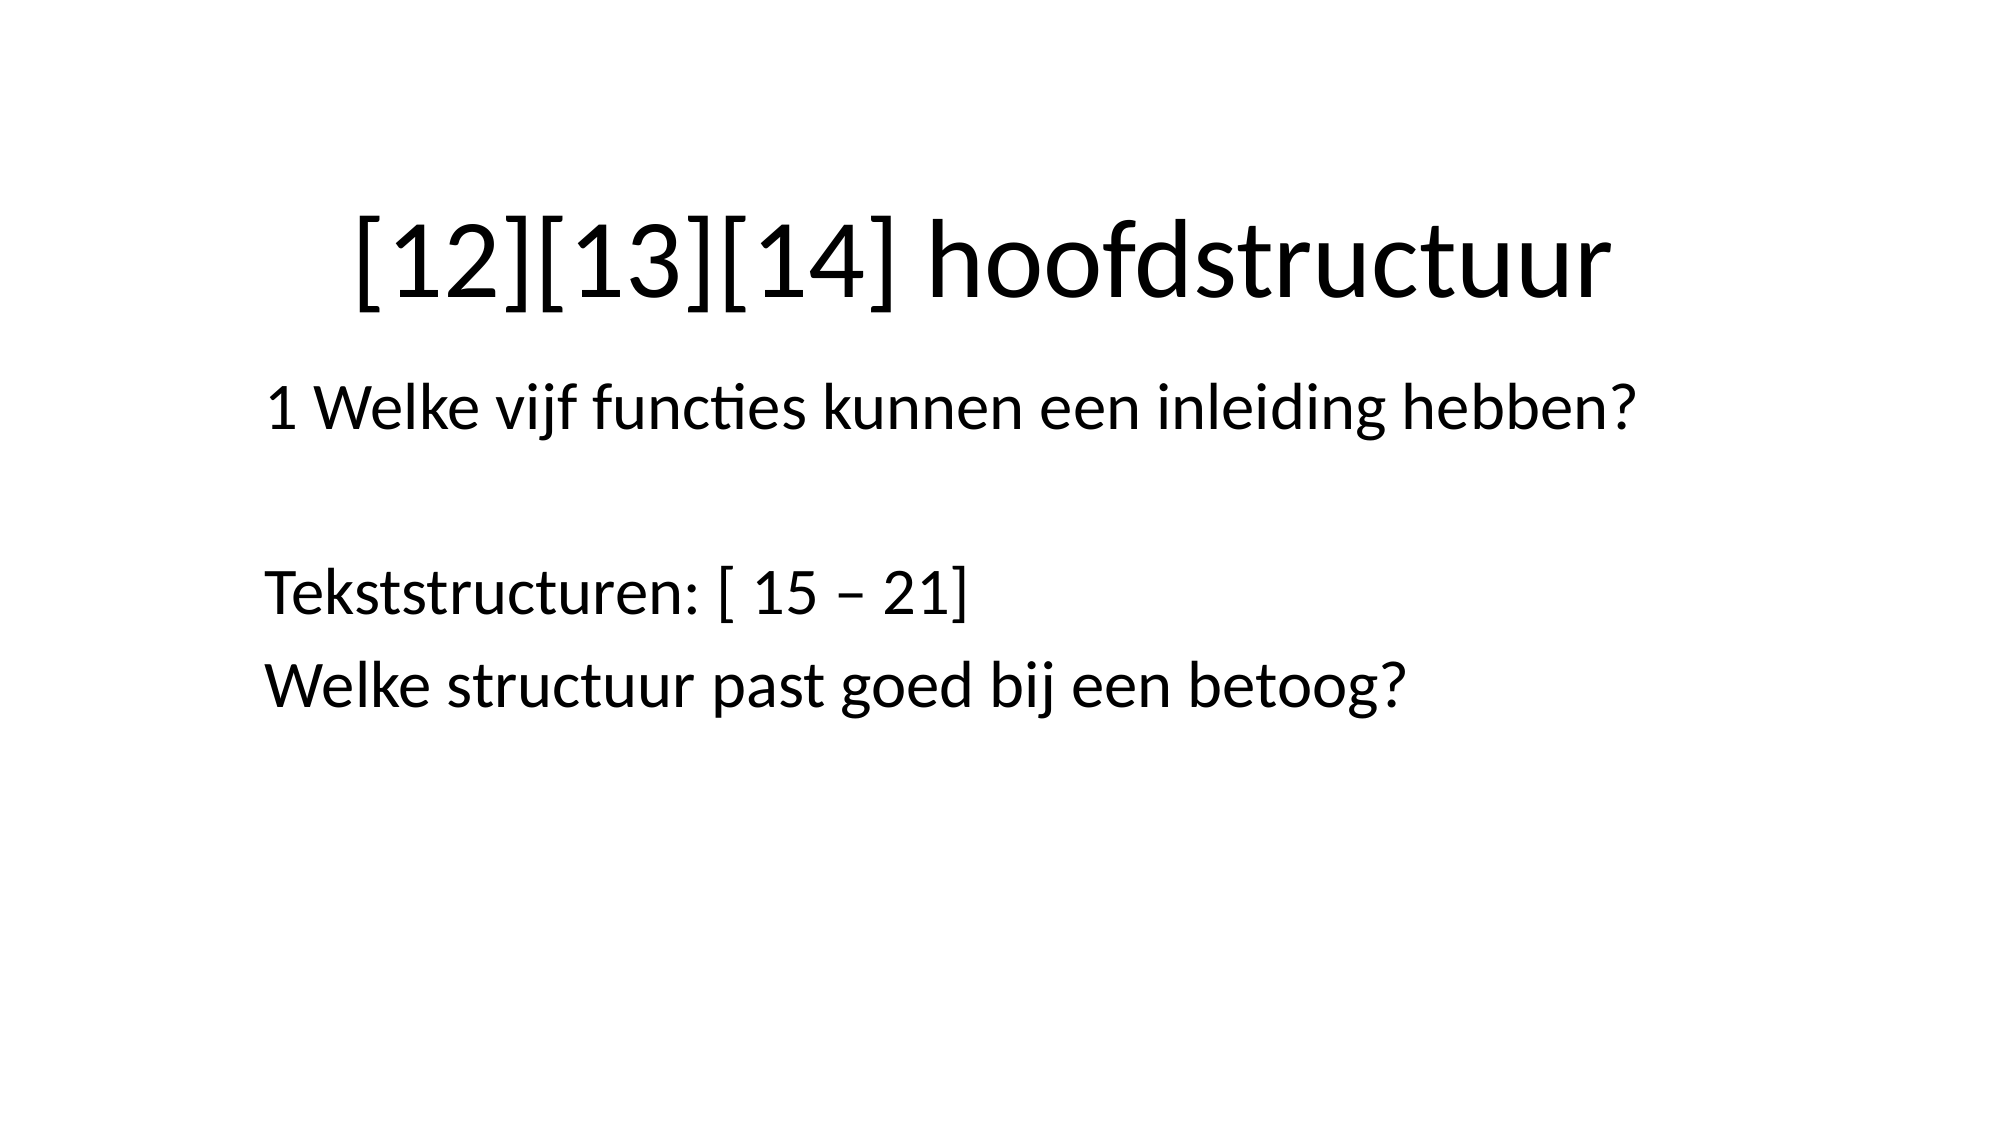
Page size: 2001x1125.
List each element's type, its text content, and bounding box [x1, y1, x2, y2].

title [12][13][14] hoofdstructuur [249, 184, 1769, 330]
subtitle 1 Welke vijf functies kunnen een inleiding hebben? Tekststructuren: [ 15 – 21] Welke structuur past goed bij een betoog? [249, 364, 1849, 971]
